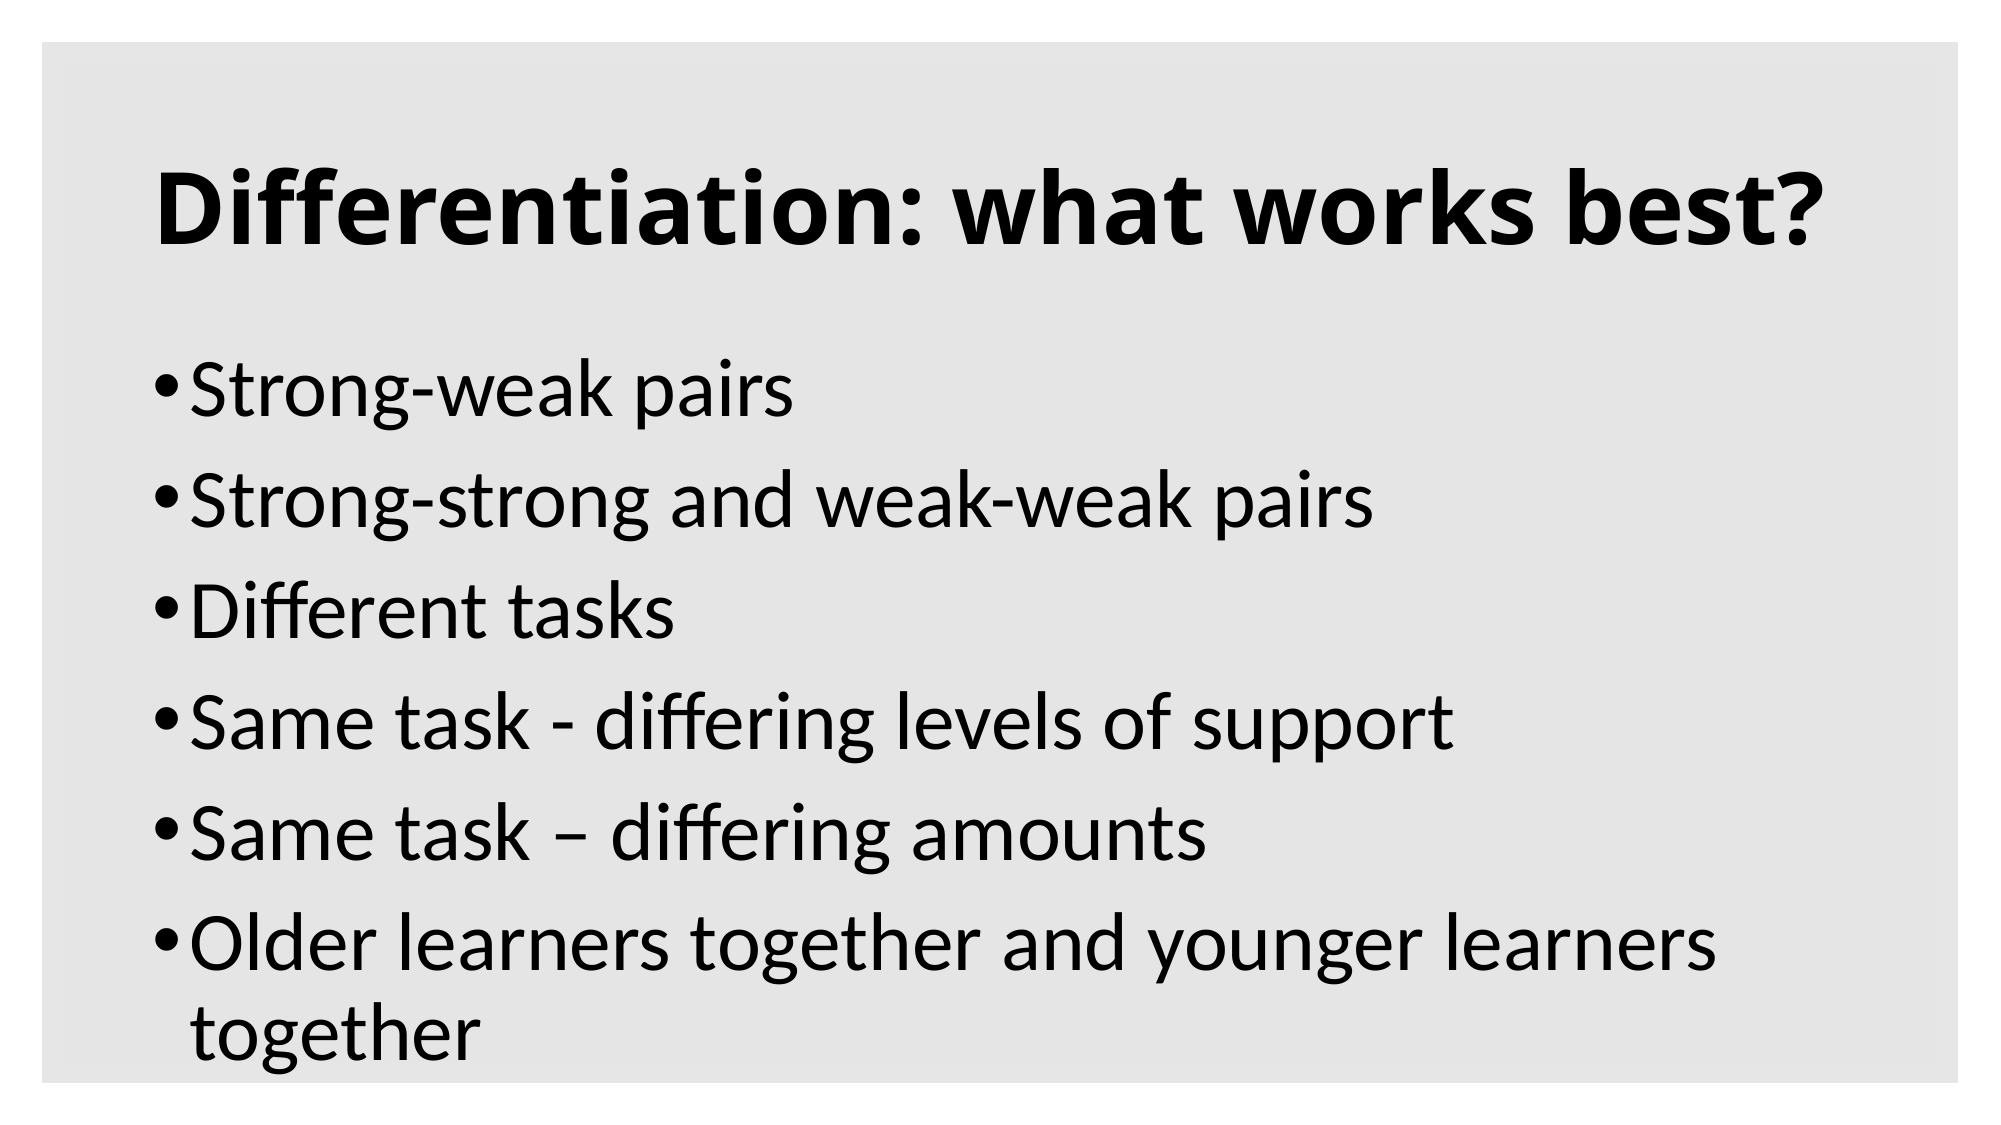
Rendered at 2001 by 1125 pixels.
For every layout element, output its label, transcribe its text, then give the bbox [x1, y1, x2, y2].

list Strong-weak pairs Strong-strong and weak-weak pairs Different tasks Same task - differing levels of support Same task – differing amounts Older learners together and younger learners together [137, 337, 1863, 1073]
title Differentiation: what works best? [137, 103, 1863, 322]
text_box [52, 51, 1948, 1073]
